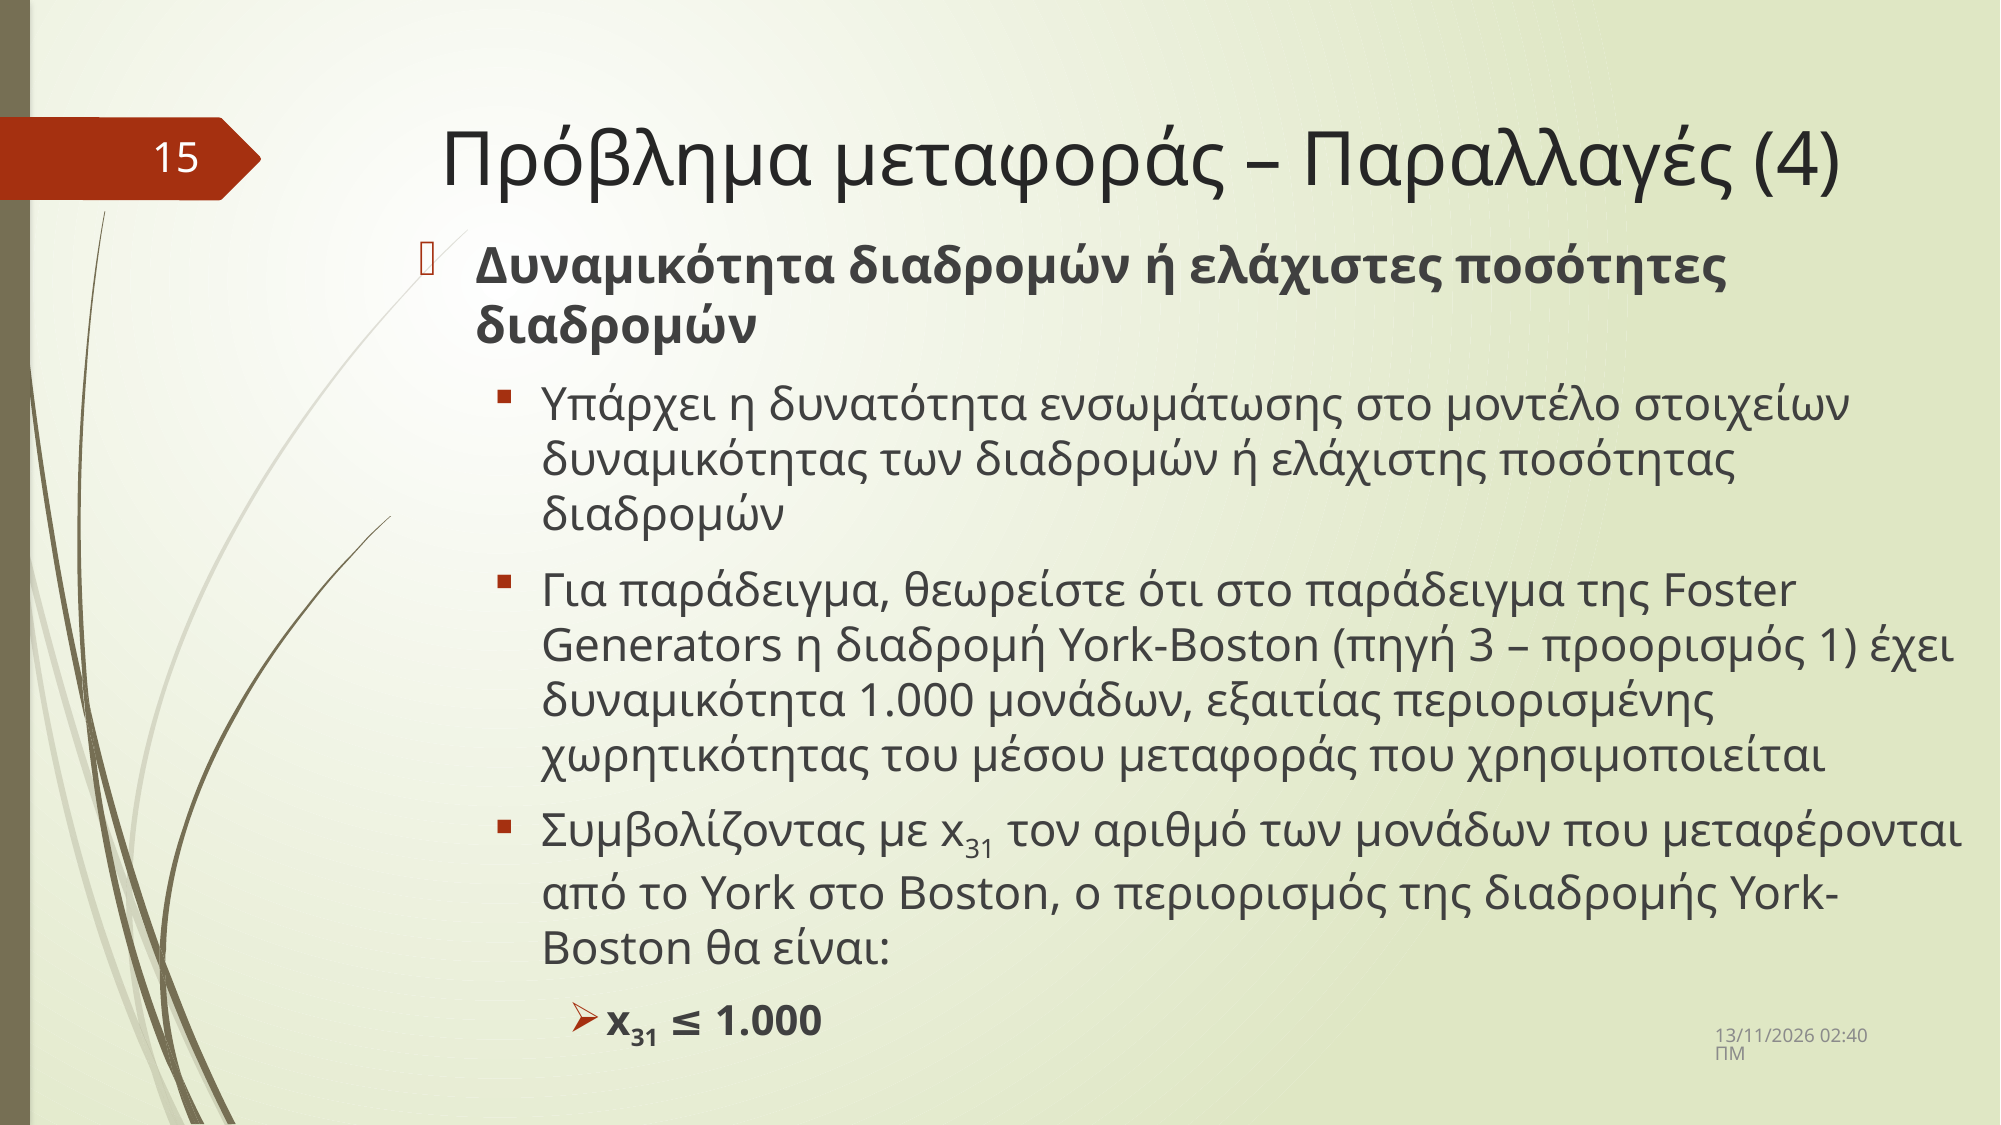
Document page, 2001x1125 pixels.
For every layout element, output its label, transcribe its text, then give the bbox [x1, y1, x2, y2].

list Δυναμικότητα διαδρομών ή ελάχιστες ποσότητες διαδρομών Υπάρχει η δυνατότητα ενσωμάτωσης στο μοντέλο στοιχείων δυναμικότητας των διαδρομών ή ελάχιστης ποσότητας διαδρομών Για παράδειγμα, θεωρείστε ότι στο παράδειγμα της Foster Generators η διαδρομή York-Boston (πηγή 3 – προορισμός 1) έχει δυναμικότητα 1.000 μονάδων, εξαιτίας περιορισμένης χωρητικότητας του μέσου μεταφοράς που χρησιμοποιείται Συμβολίζοντας με x31 τον αριθμό των μονάδων που μεταφέρονται από το York στο Boston, ο περιορισμός της διαδρομής York-Boston θα είναι: x31 ≤ 1.000 [404, 226, 2000, 1125]
slide_number 15 [87, 129, 216, 190]
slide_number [1699, 1005, 1888, 1067]
title Πρόβλημα μεταφοράς – Παραλλαγές (4) [425, 102, 1917, 226]
